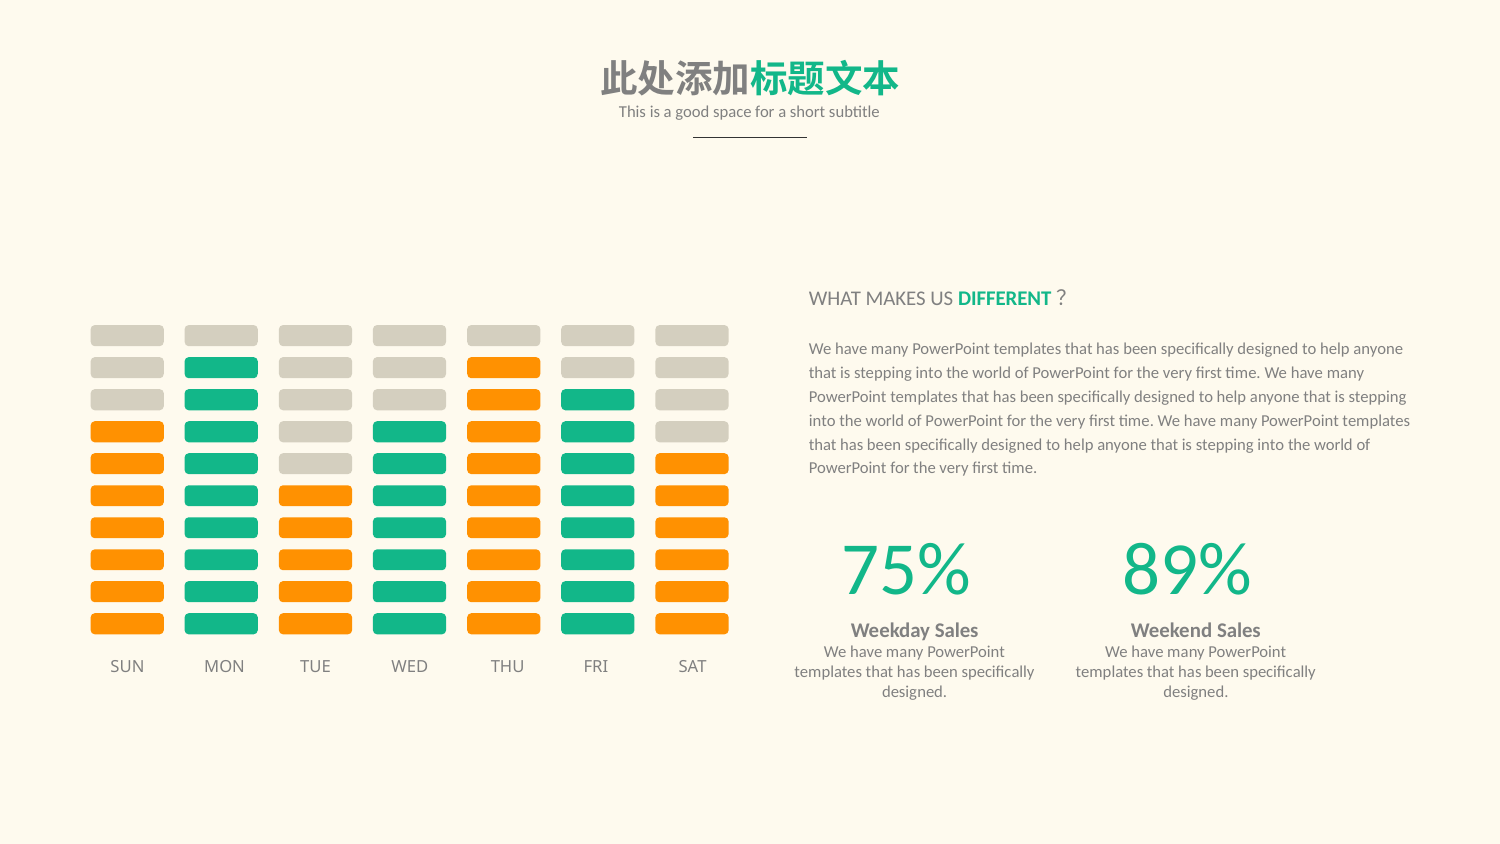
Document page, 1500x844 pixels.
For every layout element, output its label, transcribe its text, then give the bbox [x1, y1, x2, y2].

text_box [184, 549, 258, 571]
text_box [655, 581, 729, 603]
text_box [90, 517, 164, 539]
text_box 此处添加标题文本 [585, 47, 915, 108]
text_box [372, 325, 447, 347]
text_box [278, 613, 353, 635]
text_box TUE [300, 655, 332, 676]
text_box [467, 453, 541, 475]
text_box MON [203, 655, 246, 676]
text_box [184, 389, 258, 411]
text_box [467, 549, 541, 571]
text_box [278, 581, 353, 603]
text_box [90, 325, 164, 347]
text_box [467, 613, 541, 635]
text_box [655, 325, 729, 347]
text_box [184, 581, 258, 603]
text_box [90, 421, 164, 443]
text_box [278, 549, 353, 571]
text_box [184, 357, 258, 379]
text_box [655, 485, 729, 507]
text_box FRI [583, 655, 609, 676]
text_box 89% [1108, 512, 1268, 616]
text_box [561, 581, 635, 603]
text_box This is a good space for a short subtitle [603, 93, 895, 128]
text_box [655, 389, 729, 411]
text_box [278, 325, 353, 347]
text_box [184, 517, 258, 539]
text_box [372, 421, 447, 443]
text_box [561, 389, 635, 411]
text_box [655, 517, 729, 539]
text_box [184, 485, 258, 507]
text_box [561, 517, 635, 539]
text_box [184, 325, 258, 347]
text_box Weekend Sales We have many PowerPoint templates that has been specifically designed. [1071, 616, 1320, 702]
text_box [184, 453, 258, 475]
text_box [655, 421, 729, 443]
text_box [90, 357, 164, 379]
text_box [467, 357, 541, 379]
text_box [372, 357, 447, 379]
text_box [655, 453, 729, 475]
text_box [90, 581, 164, 603]
text_box [467, 485, 541, 507]
text_box [372, 485, 447, 507]
text_box [278, 389, 353, 411]
text_box [90, 389, 164, 411]
text_box 75% [827, 512, 987, 616]
text_box [372, 453, 447, 475]
text_box [278, 357, 353, 379]
text_box [561, 613, 635, 635]
text_box [184, 613, 258, 635]
text_box [90, 485, 164, 507]
text_box [561, 357, 635, 379]
text_box [184, 421, 258, 443]
text_box [278, 453, 353, 475]
text_box [278, 421, 353, 443]
text_box [90, 453, 164, 475]
text_box [467, 421, 541, 443]
text_box [372, 581, 447, 603]
text_box [467, 389, 541, 411]
text_box [561, 549, 635, 571]
text_box [467, 325, 541, 347]
text_box SAT [678, 655, 707, 676]
text_box [561, 325, 635, 347]
text_box [372, 517, 447, 539]
text_box [467, 517, 541, 539]
text_box [90, 613, 164, 635]
text_box [372, 613, 447, 635]
text_box SUN [110, 655, 145, 676]
text_box THU [490, 655, 525, 676]
text_box [278, 485, 353, 507]
text_box [372, 389, 447, 411]
text_box [655, 613, 729, 635]
text_box [655, 549, 729, 571]
text_box Weekday Sales We have many PowerPoint templates that has been specifically designed. [790, 616, 1039, 702]
text_box WHAT MAKES US DIFFERENT？ We have many PowerPoint templates that has been specifically designed to help anyone that is stepping into the world of PowerPoint for the very first time. We have many PowerPoint templates that has been specifically designed to help anyone that is stepping into the world of PowerPoint for the very first time. We have many PowerPoint templates that has been specifically designed to help anyone that is stepping into the world of PowerPoint for the very first time. [809, 279, 1412, 478]
text_box WED [391, 655, 429, 676]
text_box [372, 549, 447, 571]
text_box [90, 549, 164, 571]
text_box [561, 453, 635, 475]
text_box [278, 517, 353, 539]
text_box [467, 581, 541, 603]
text_box [561, 421, 635, 443]
text_box [655, 357, 729, 379]
text_box [561, 485, 635, 507]
